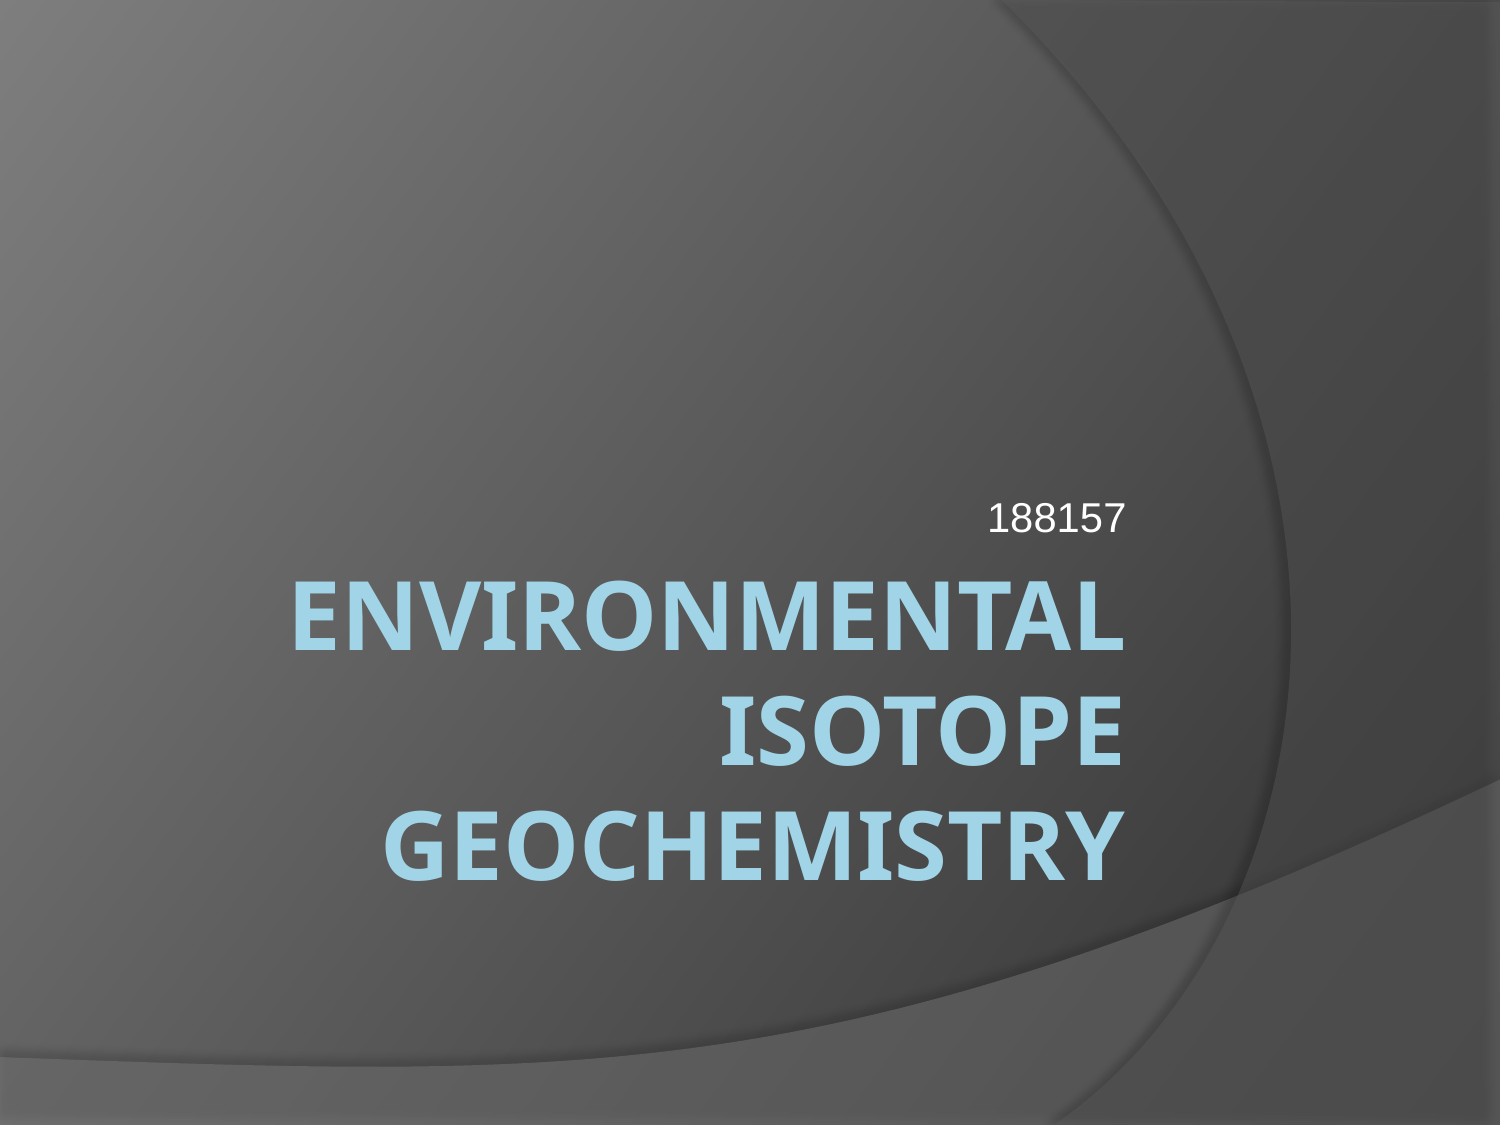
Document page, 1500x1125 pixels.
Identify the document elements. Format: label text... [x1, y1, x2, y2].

title Environmental ISOTOPE Geochemistry [70, 547, 1134, 925]
subtitle 188157 [71, 253, 1134, 541]
